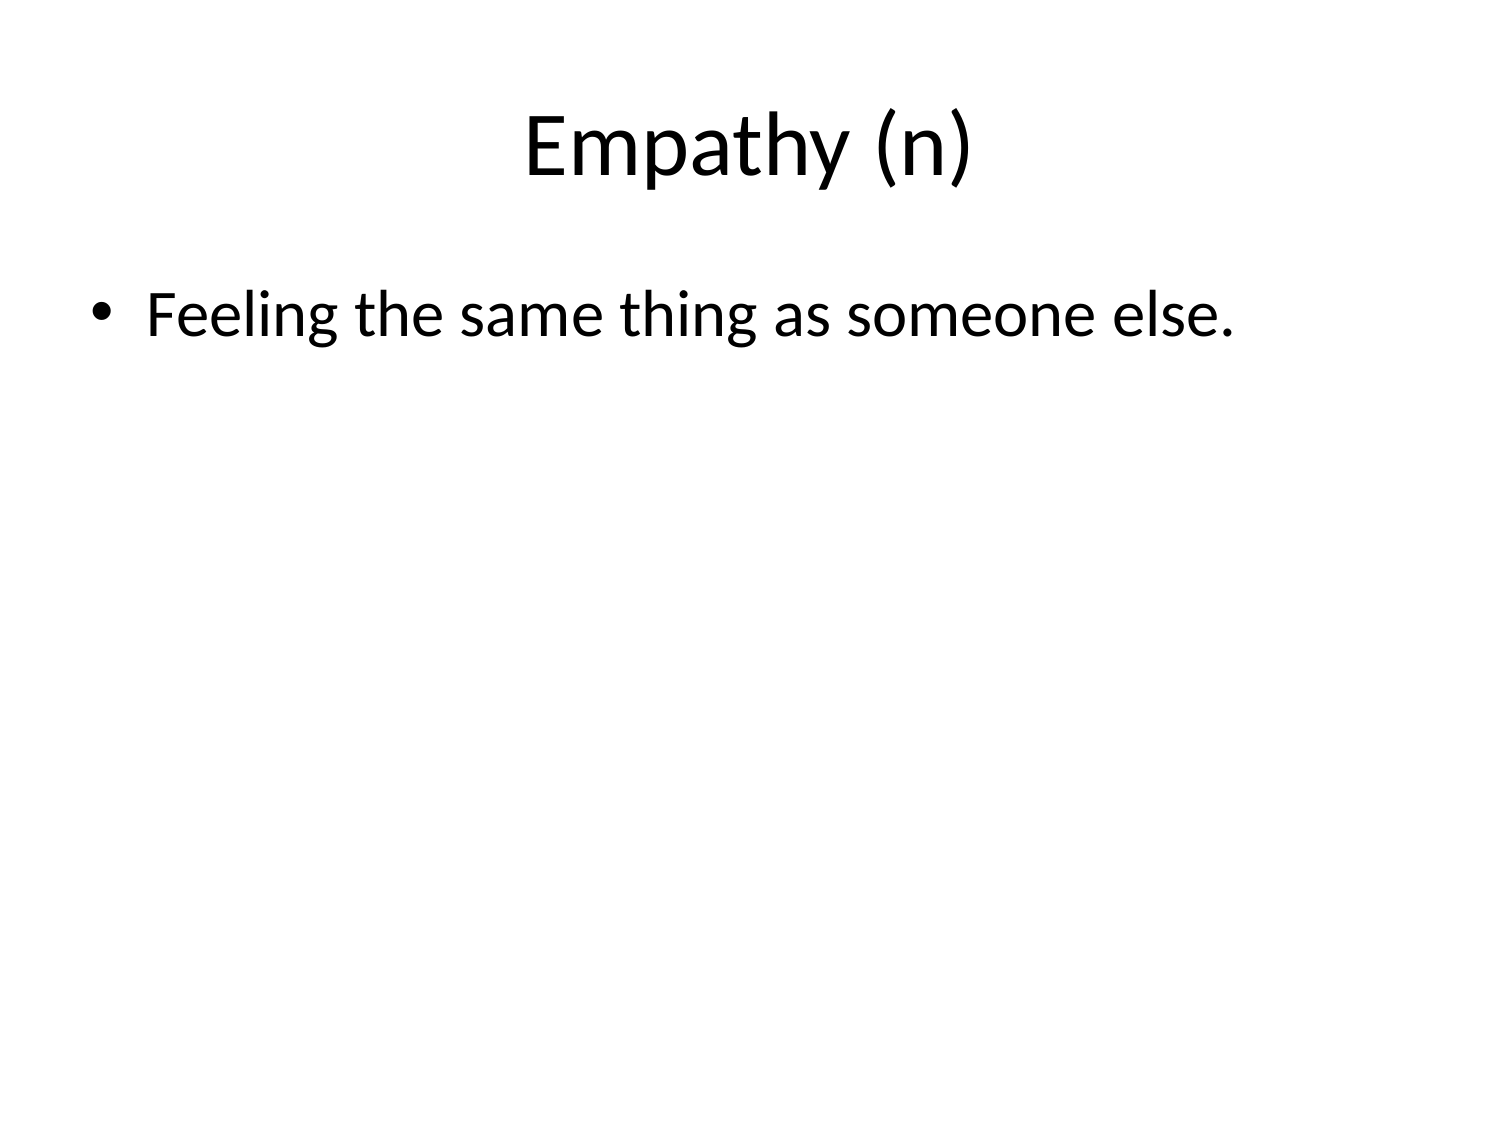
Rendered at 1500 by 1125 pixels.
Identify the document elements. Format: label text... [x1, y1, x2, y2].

title Empathy (n) [75, 45, 1425, 233]
list Feeling the same thing as someone else. [75, 262, 1425, 1005]
